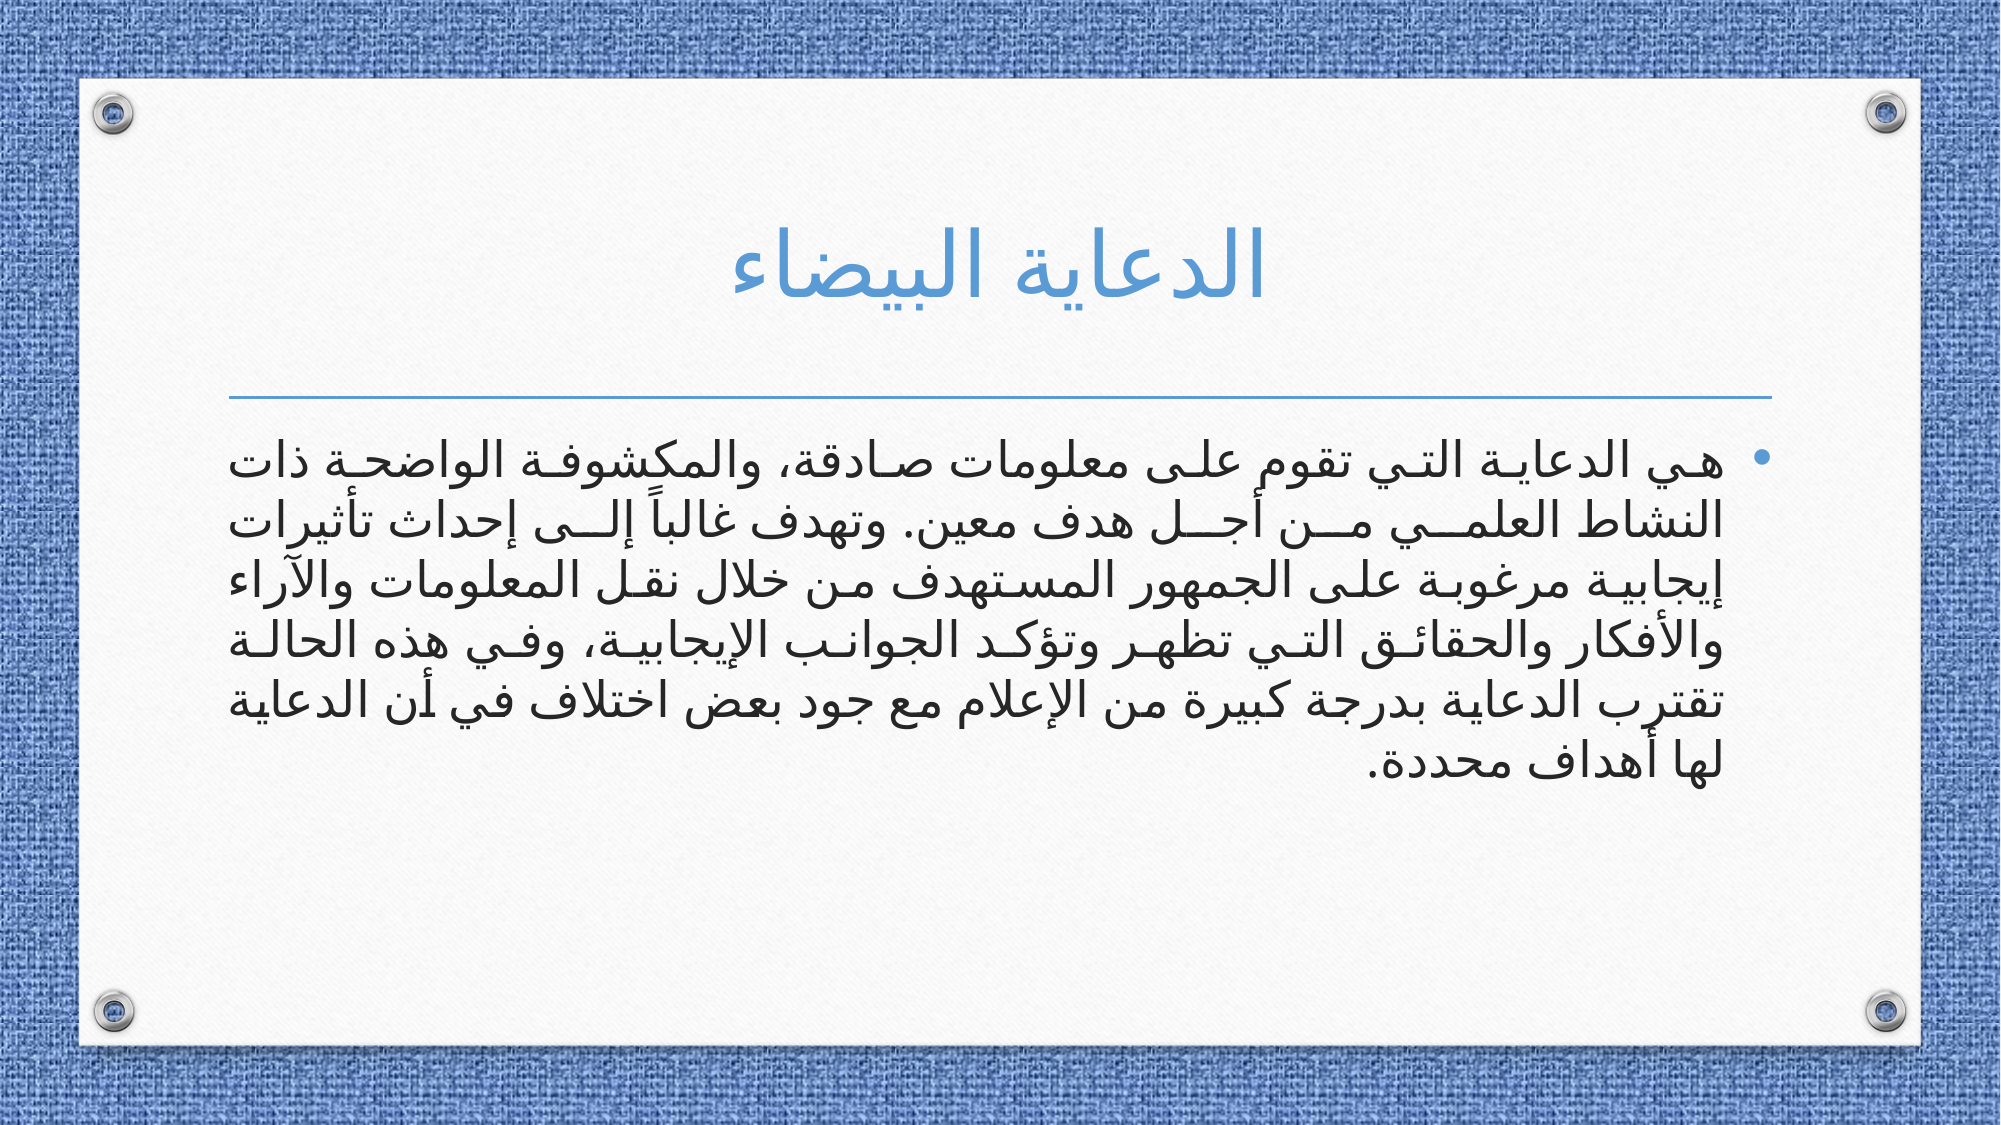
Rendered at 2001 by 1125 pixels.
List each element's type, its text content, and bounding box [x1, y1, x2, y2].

title الدعاية البيضاء [212, 161, 1788, 375]
list هي الدعاية التي تقوم على معلومات صادقة، والمكشوفة الواضحة ذات النشاط العلمي من أجل هدف معين. وتهدف غالباً إلى إحداث تأثيرات إيجابية مرغوبة على الجمهور المستهدف من خلال نقل المعلومات والآراء والأفكار والحقائق التي تظهر وتؤكد الجوانب الإيجابية، وفي هذه الحالة تقترب الدعاية بدرجة كبيرة من الإعلام مع جود بعض اختلاف في أن الدعاية لها أهداف محددة. [212, 419, 1788, 964]
picture [0, 0, 2001, 1125]
